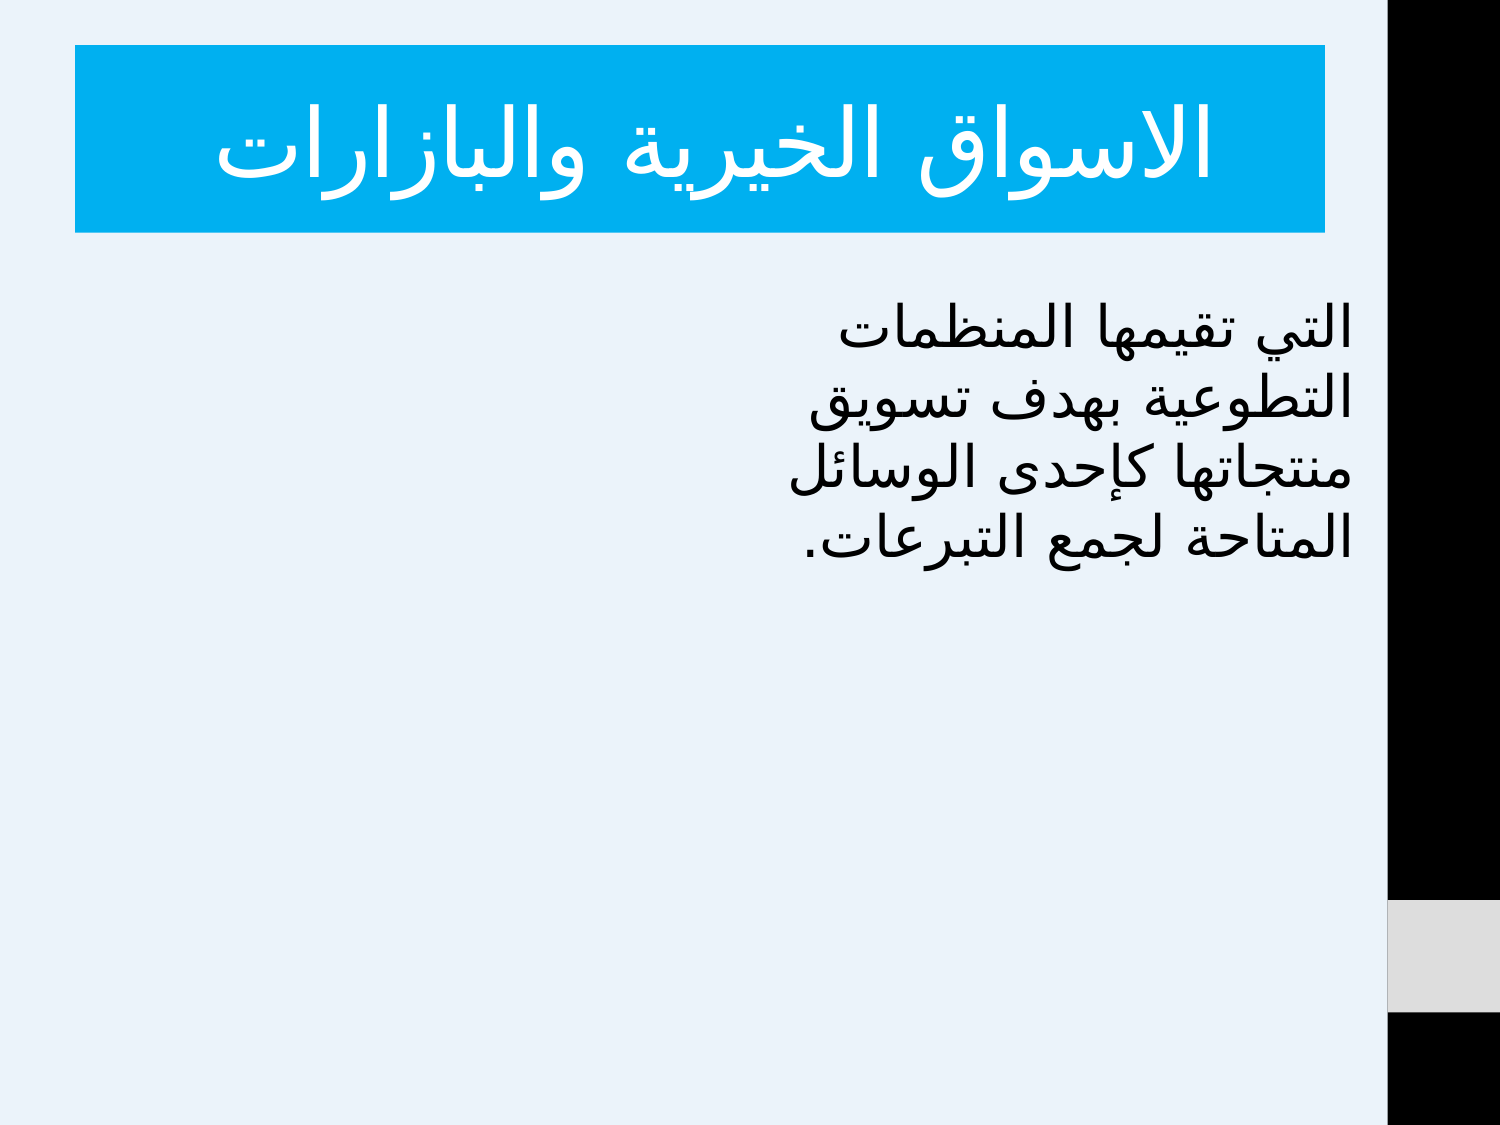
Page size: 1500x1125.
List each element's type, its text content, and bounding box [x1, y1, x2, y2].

title الاسواق الخيرية والبازارات [75, 45, 1325, 233]
text_box التي تقيمها المنظمات التطوعية بهدف تسويق منتجاتها كإحدى الوسائل المتاحة لجمع التبرعات. [620, 282, 1370, 577]
